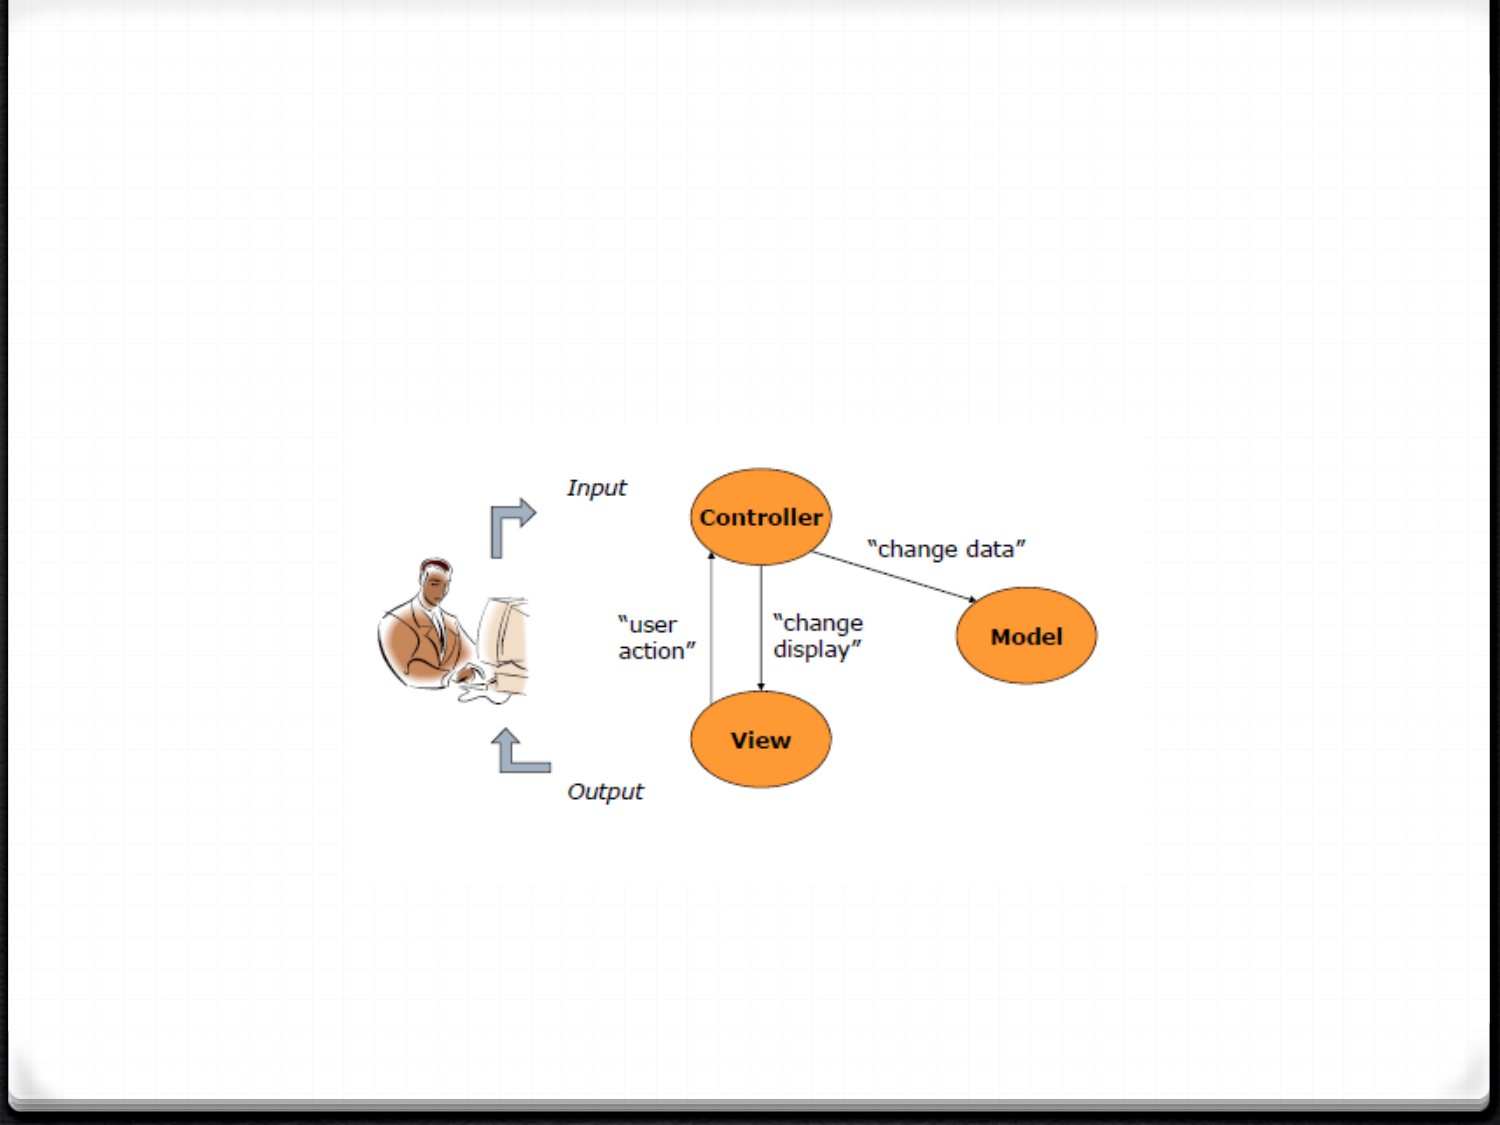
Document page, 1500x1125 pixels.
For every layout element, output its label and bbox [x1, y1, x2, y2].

picture [0, 0, 1500, 1125]
list [349, 424, 1145, 885]
